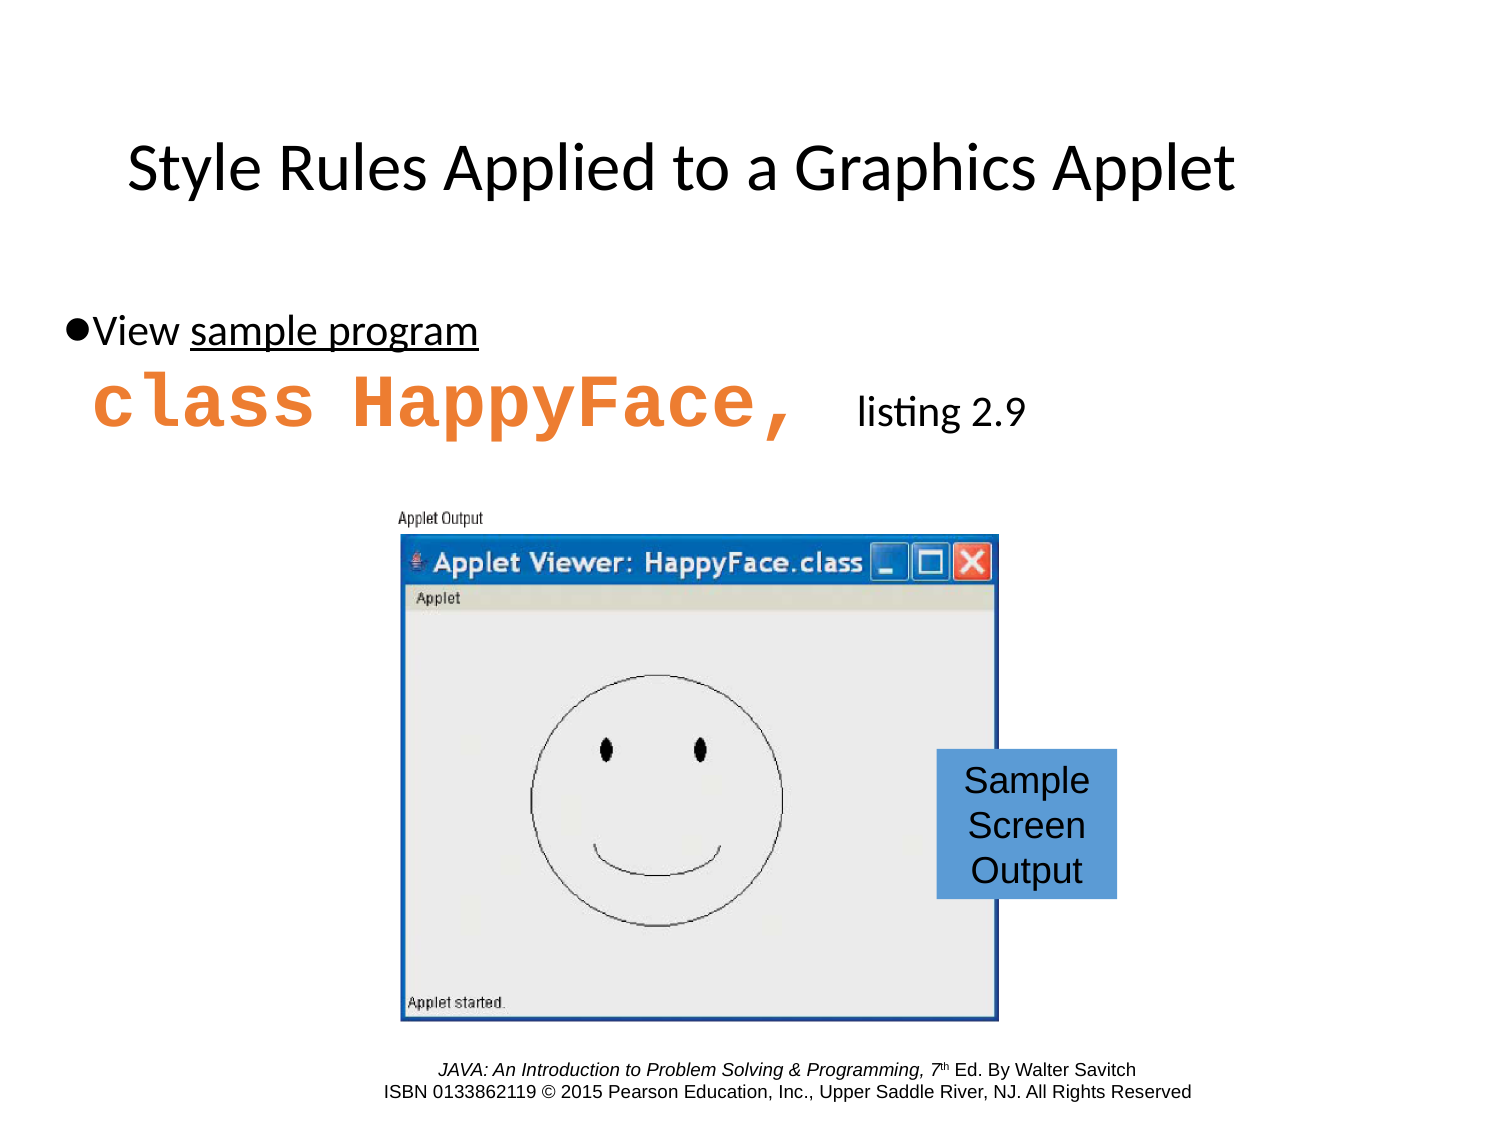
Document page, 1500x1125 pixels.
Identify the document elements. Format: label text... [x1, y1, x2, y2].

list View sample program class HappyFace, listing 2.9 [48, 299, 1466, 975]
title Style Rules Applied to a Graphics Applet [112, 75, 1388, 263]
picture [387, 509, 1011, 1032]
text_box Sample Screen Output [1016, 748, 1118, 900]
